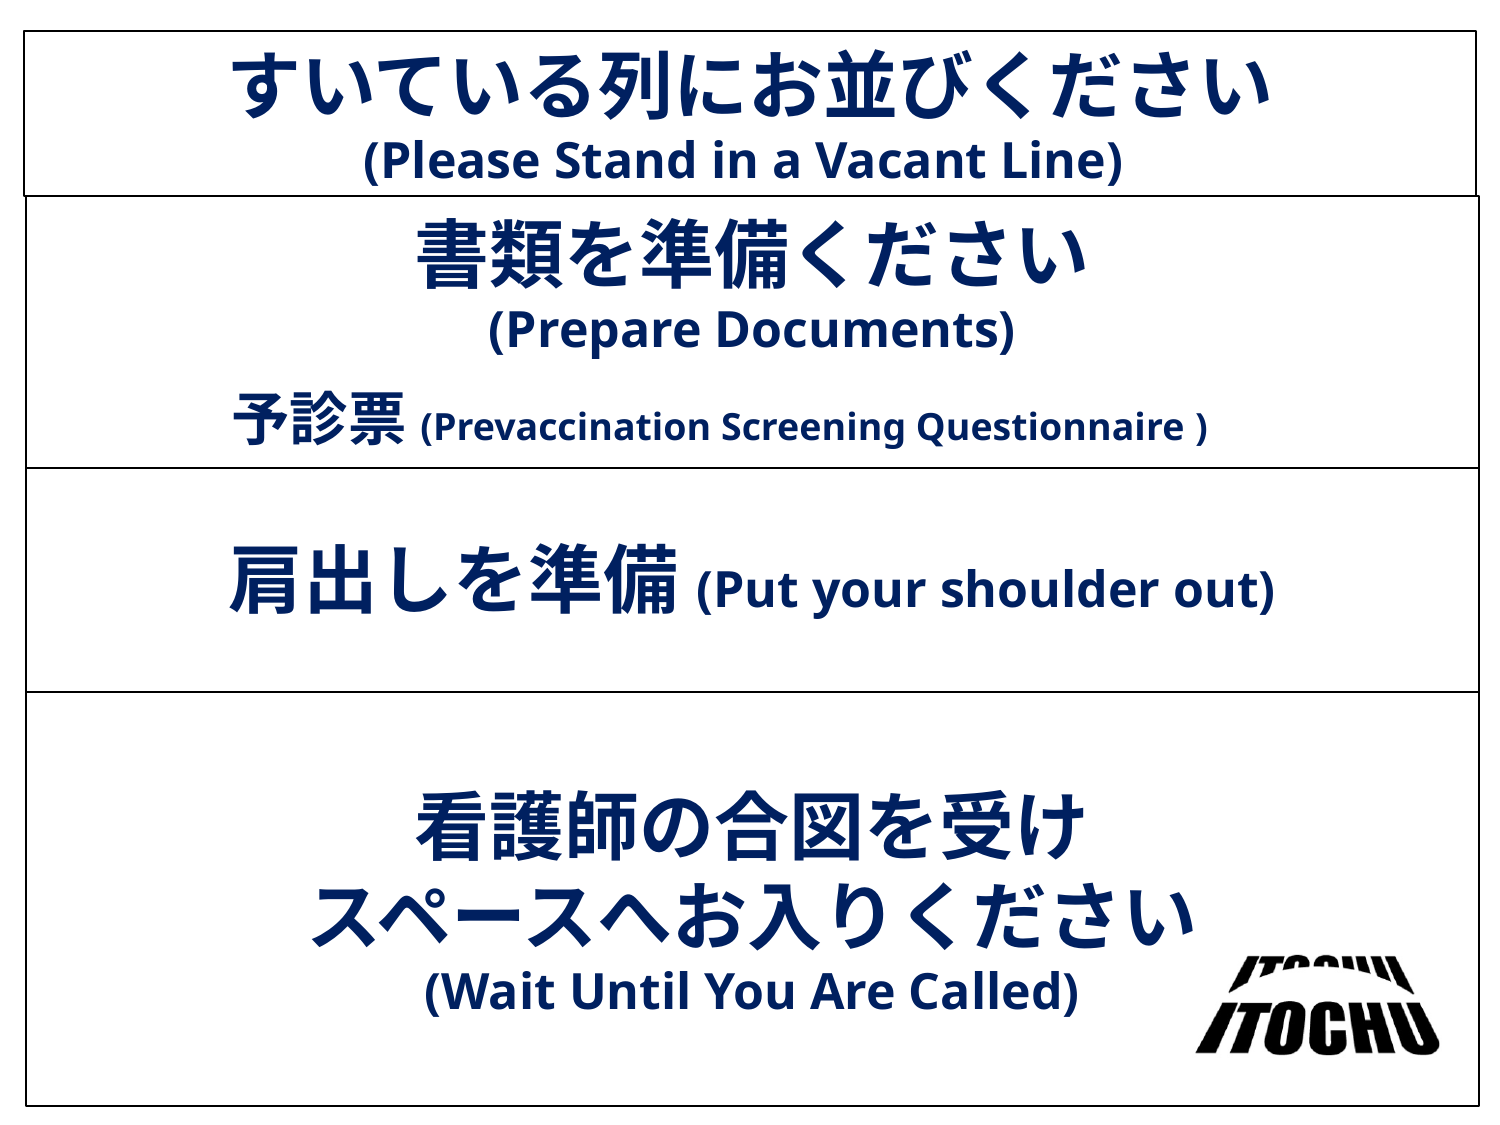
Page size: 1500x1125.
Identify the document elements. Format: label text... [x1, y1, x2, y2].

text_box すいている列にお並びください (Please Stand in a Vacant Line) [21, 29, 1479, 198]
picture [1186, 940, 1450, 1068]
text_box 看護師の合図を受け スペースへお入りください (Wait Until You Are Called) [24, 694, 1481, 1108]
text_box 肩出しを準備(Put your shoulder out) [24, 470, 1481, 694]
text_box 書類を準備ください (Prepare Documents) 予診票(Prevaccination Screening Questionnaire ) [24, 194, 1481, 470]
